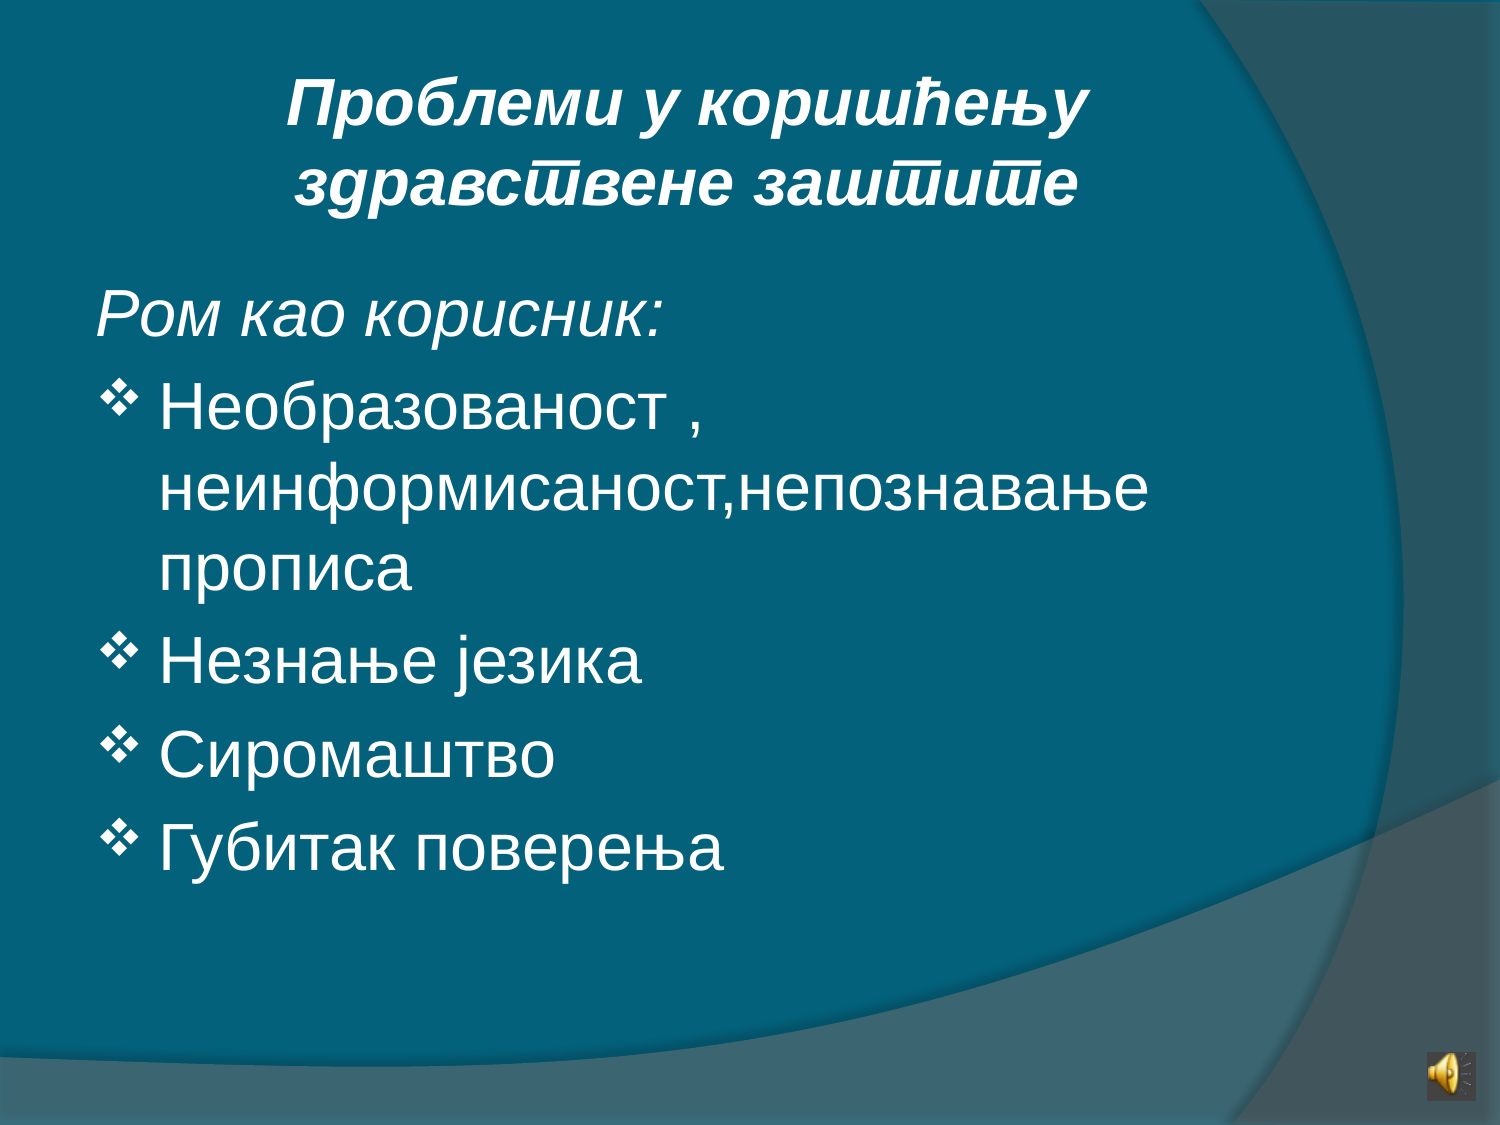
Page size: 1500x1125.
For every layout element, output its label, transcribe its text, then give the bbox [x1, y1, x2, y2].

picture [1426, 1051, 1477, 1102]
title Проблеми у коришћењу здравствене заштите [75, 45, 1300, 233]
list Ром као корисник: Необразованост , неинформисаност,непознавање прописа Незнање језика Сиромаштво Губитак поверења [75, 262, 1300, 1005]
